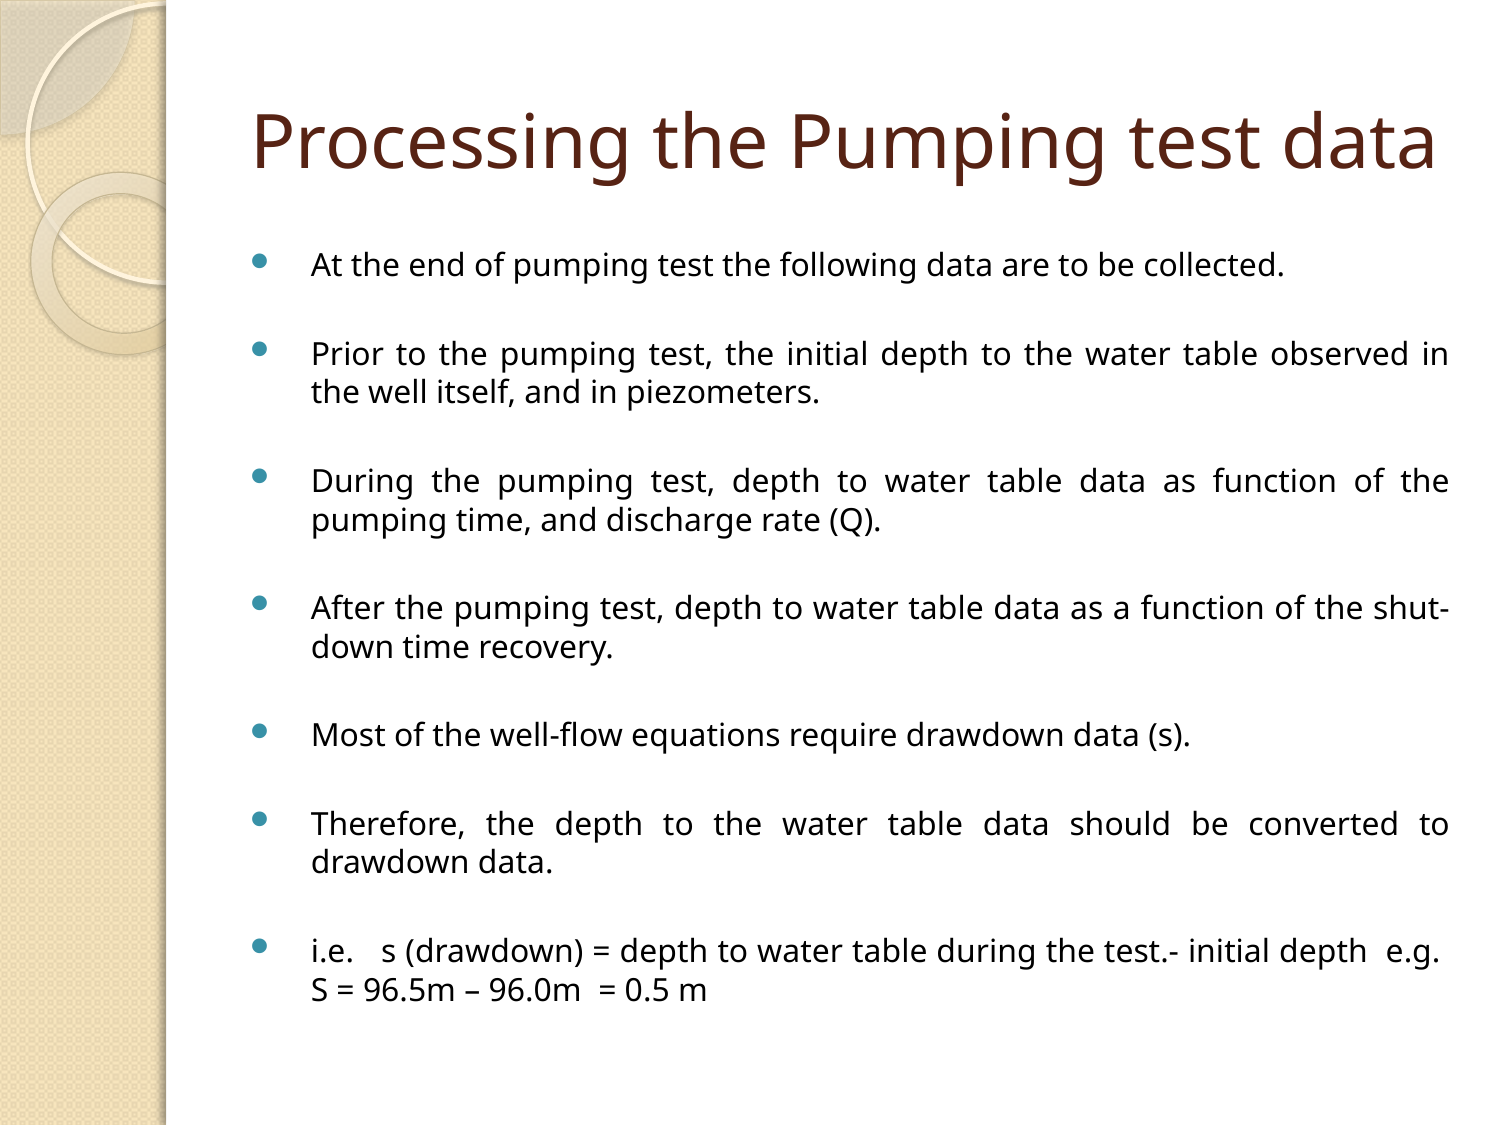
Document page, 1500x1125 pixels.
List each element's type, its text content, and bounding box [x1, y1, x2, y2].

list At the end of pumping test the following data are to be collected. Prior to the pumping test, the initial depth to the water table observed in the well itself, and in piezometers. During the pumping test, depth to water table data as function of the pumping time, and discharge rate (Q). After the pumping test, depth to water table data as a function of the shut-down time recovery. Most of the well-flow equations require drawdown data (s). Therefore, the depth to the water table data should be converted to drawdown data. i.e. s (drawdown) = depth to water table during the test.- initial depth e.g. S = 96.5m – 96.0m = 0.5 m [235, 237, 1466, 1025]
title Processing the Pumping test data [235, 45, 1466, 233]
